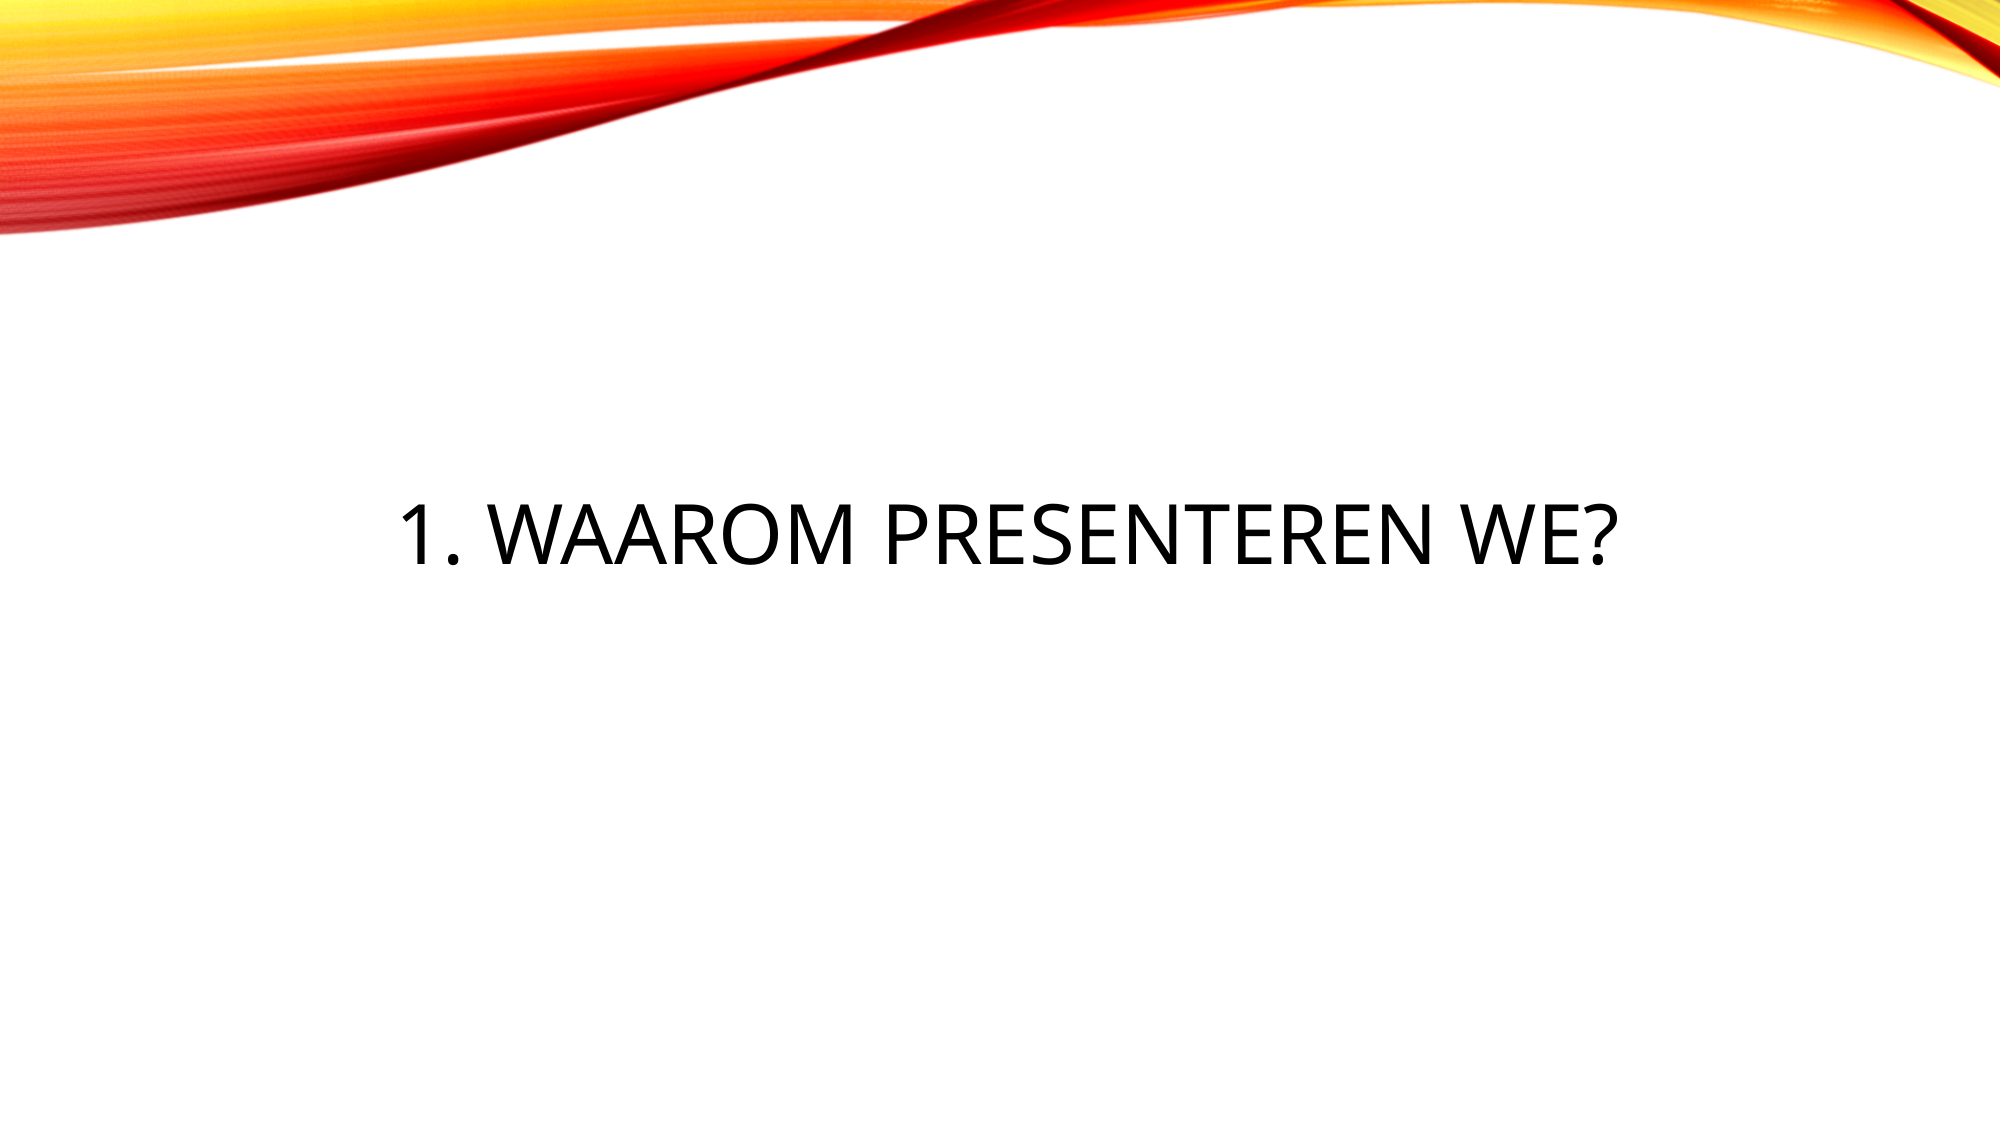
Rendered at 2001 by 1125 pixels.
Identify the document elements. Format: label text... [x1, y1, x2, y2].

picture [0, 0, 2000, 237]
title 1. Waarom presenteren we? [222, 431, 1636, 644]
